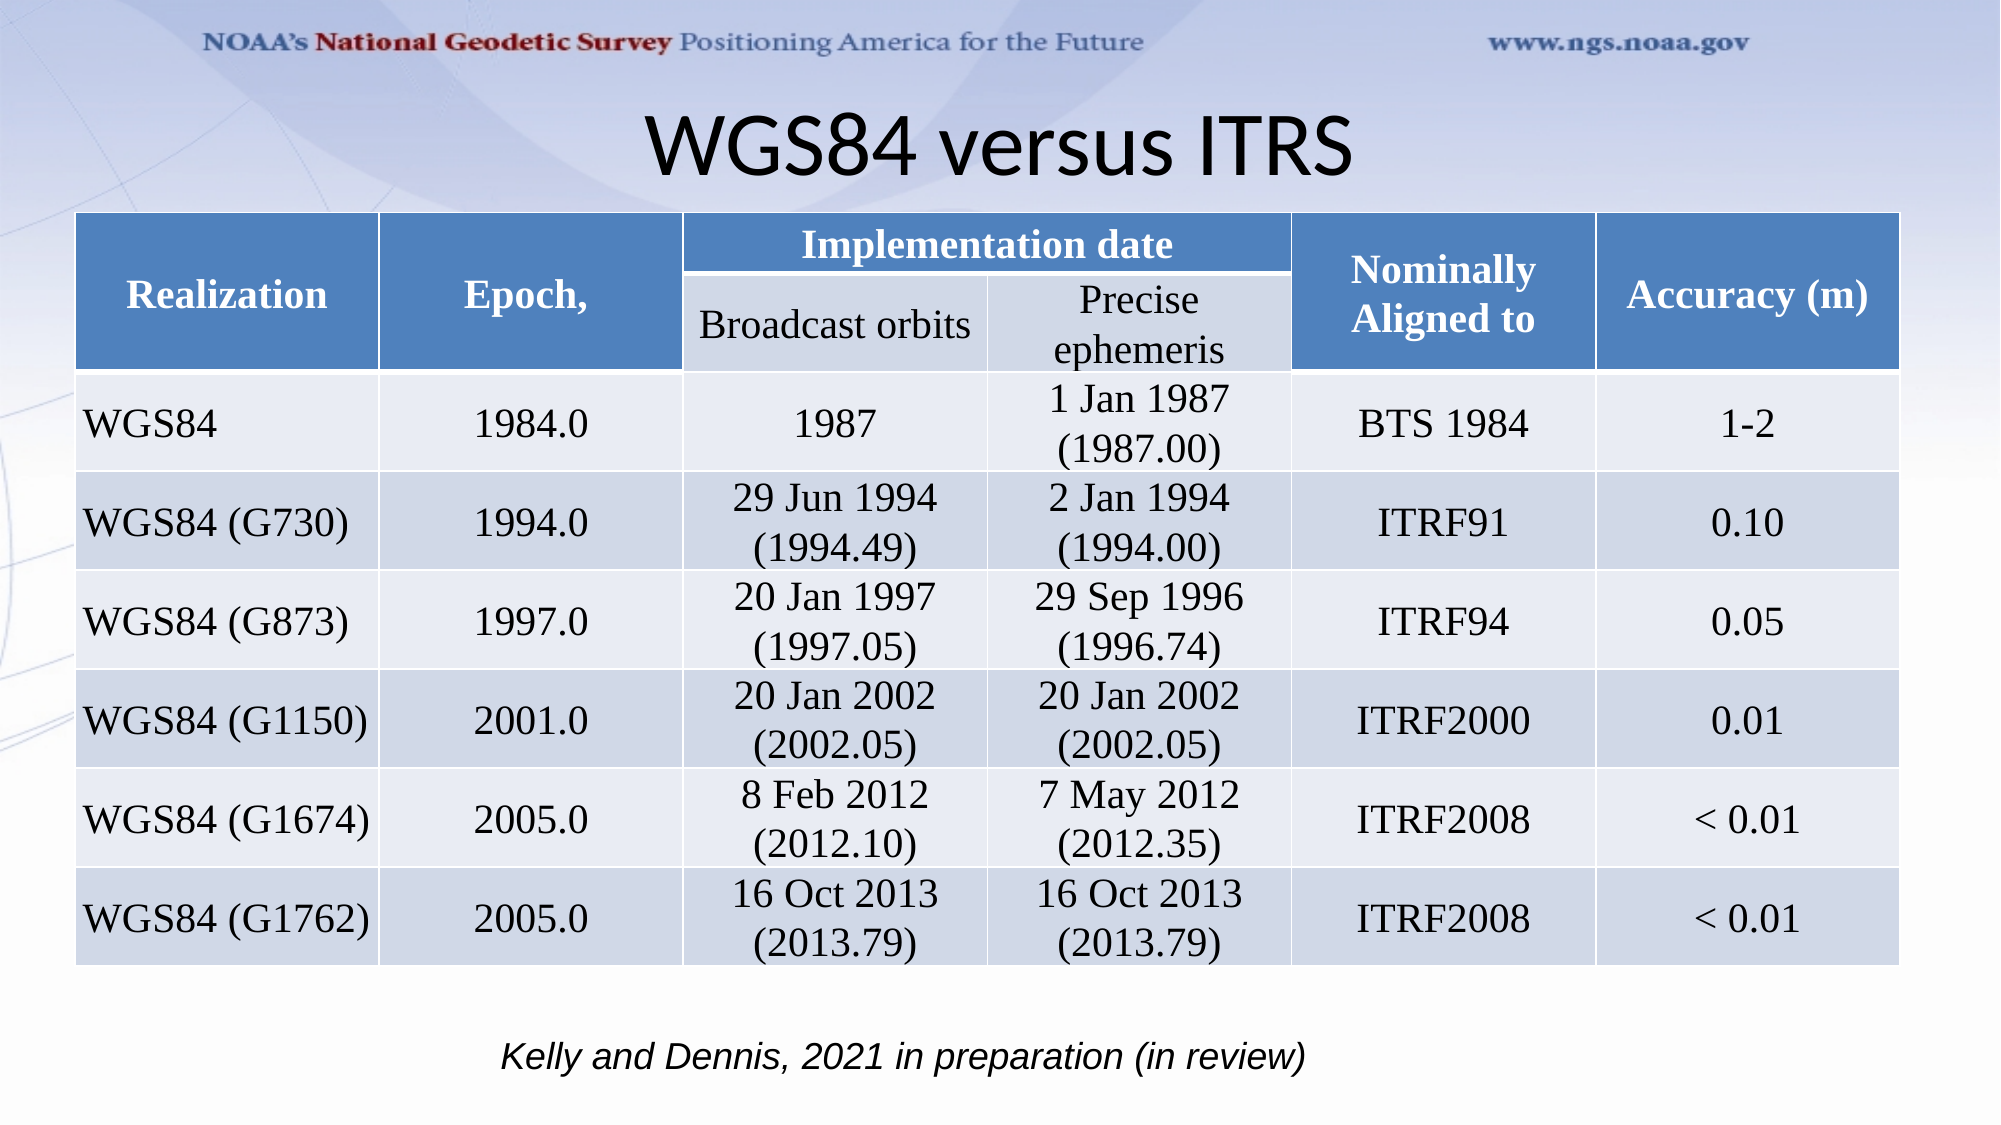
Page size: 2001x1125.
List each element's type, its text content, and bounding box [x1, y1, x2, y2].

title WGS84 versus ITRS [99, 45, 1900, 212]
picture [0, 0, 2000, 1125]
text_box Kelly and Dennis, 2021 in preparation (in review) [485, 1024, 1333, 1085]
